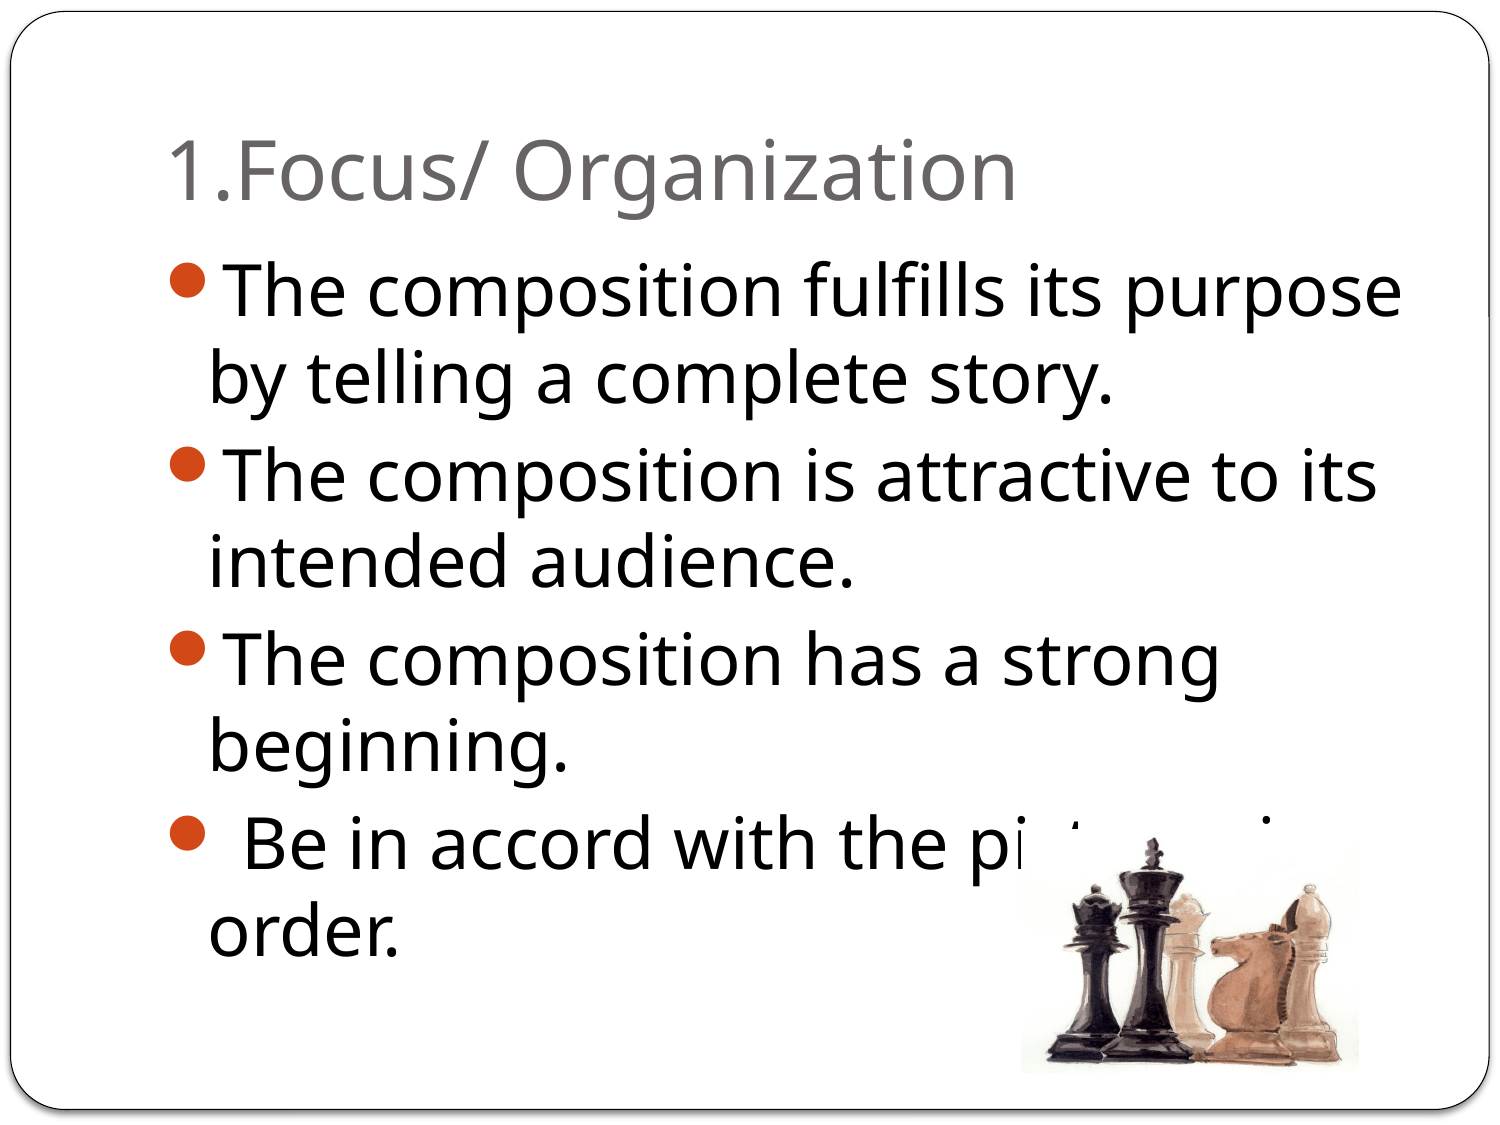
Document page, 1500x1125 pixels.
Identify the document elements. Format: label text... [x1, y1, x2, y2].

list The composition fulfills its purpose by telling a complete story. The composition is attractive to its intended audience. The composition has a strong beginning. Be in accord with the pictures in order. [150, 237, 1425, 988]
picture [1021, 829, 1360, 1073]
title 1.Focus/ Organization [150, 45, 1425, 233]
